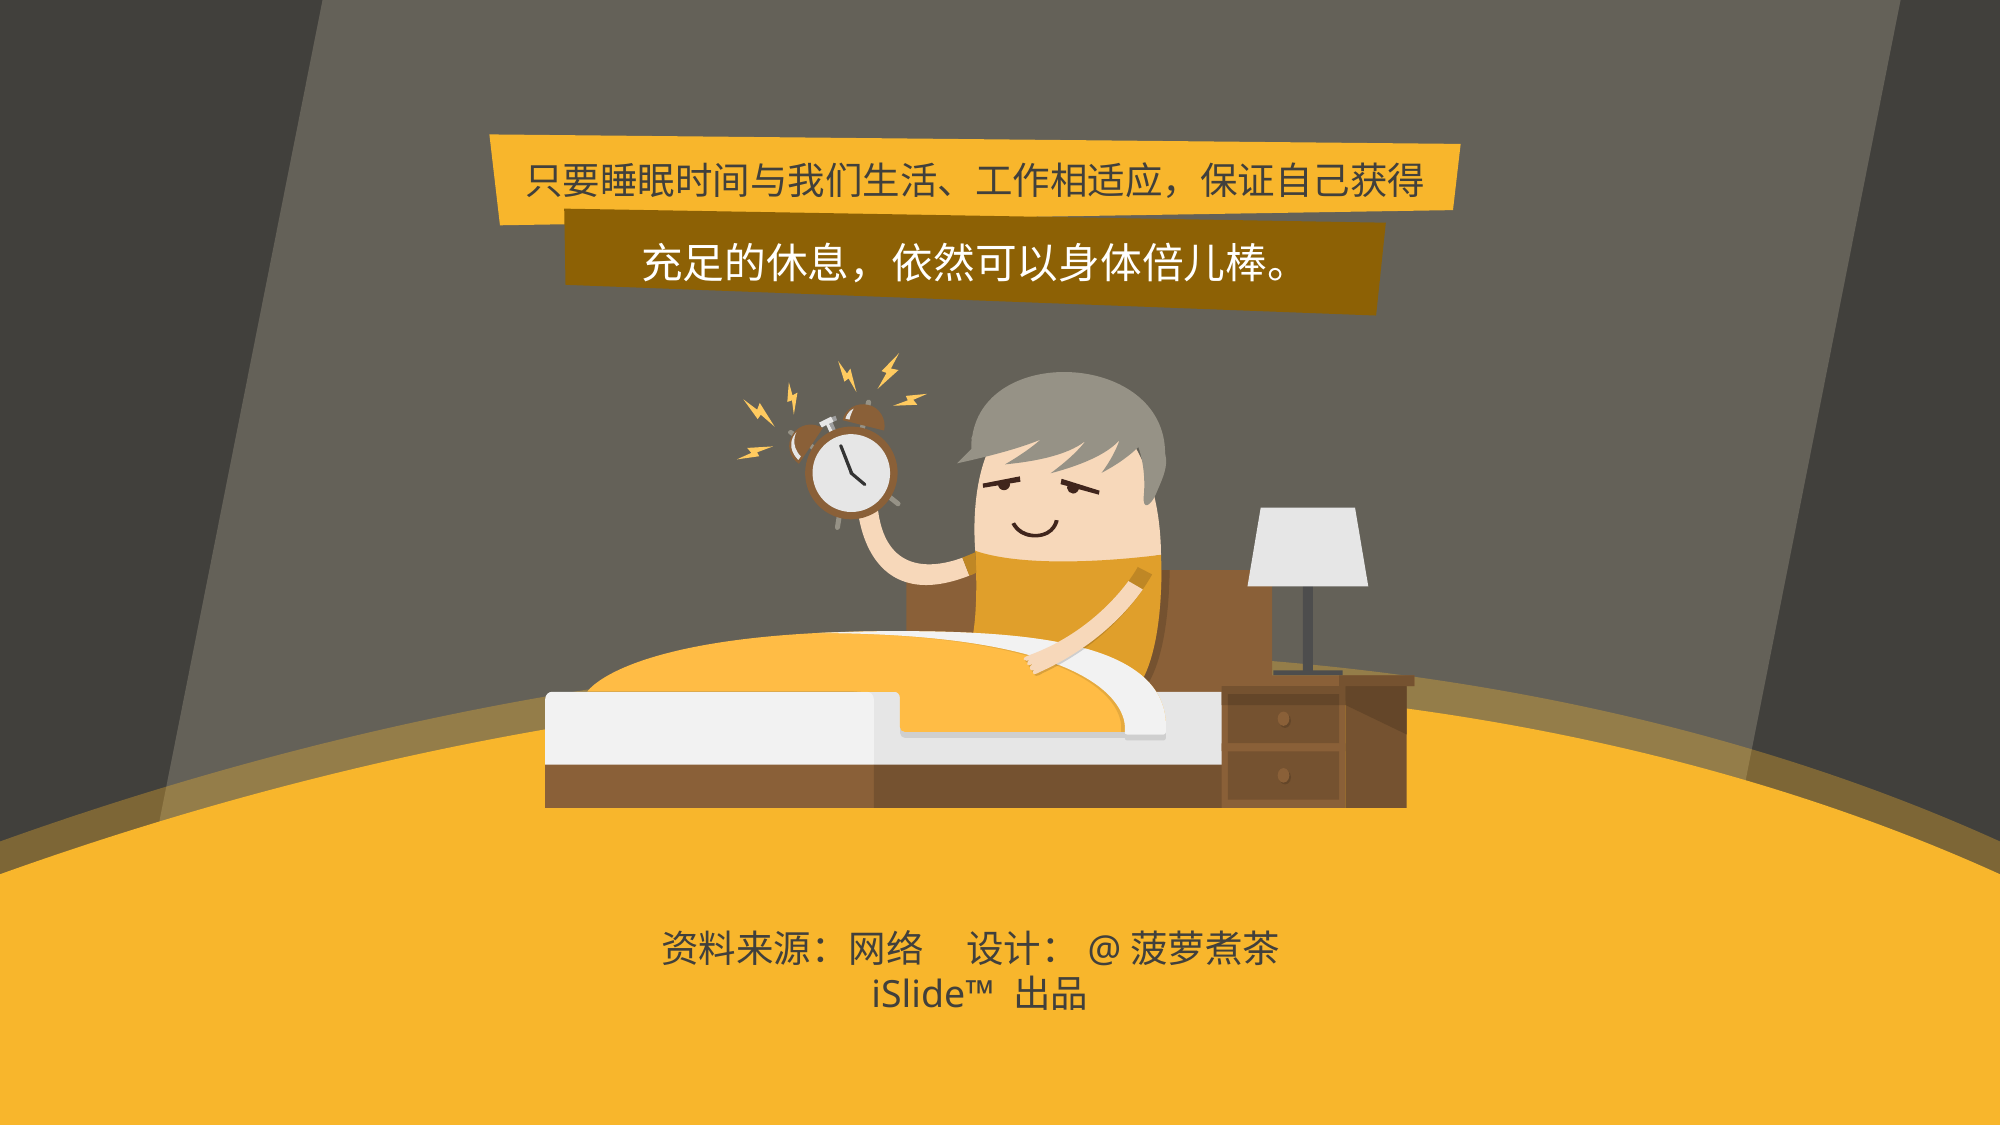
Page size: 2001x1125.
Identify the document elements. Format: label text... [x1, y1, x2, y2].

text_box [0, 651, 2000, 1125]
text_box 只要睡眠时间与我们生活、工作相适应，保证自己获得 [488, 133, 1462, 227]
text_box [545, 343, 1415, 808]
text_box 充足的休息，依然可以身体倍儿棒。 [563, 207, 1387, 317]
